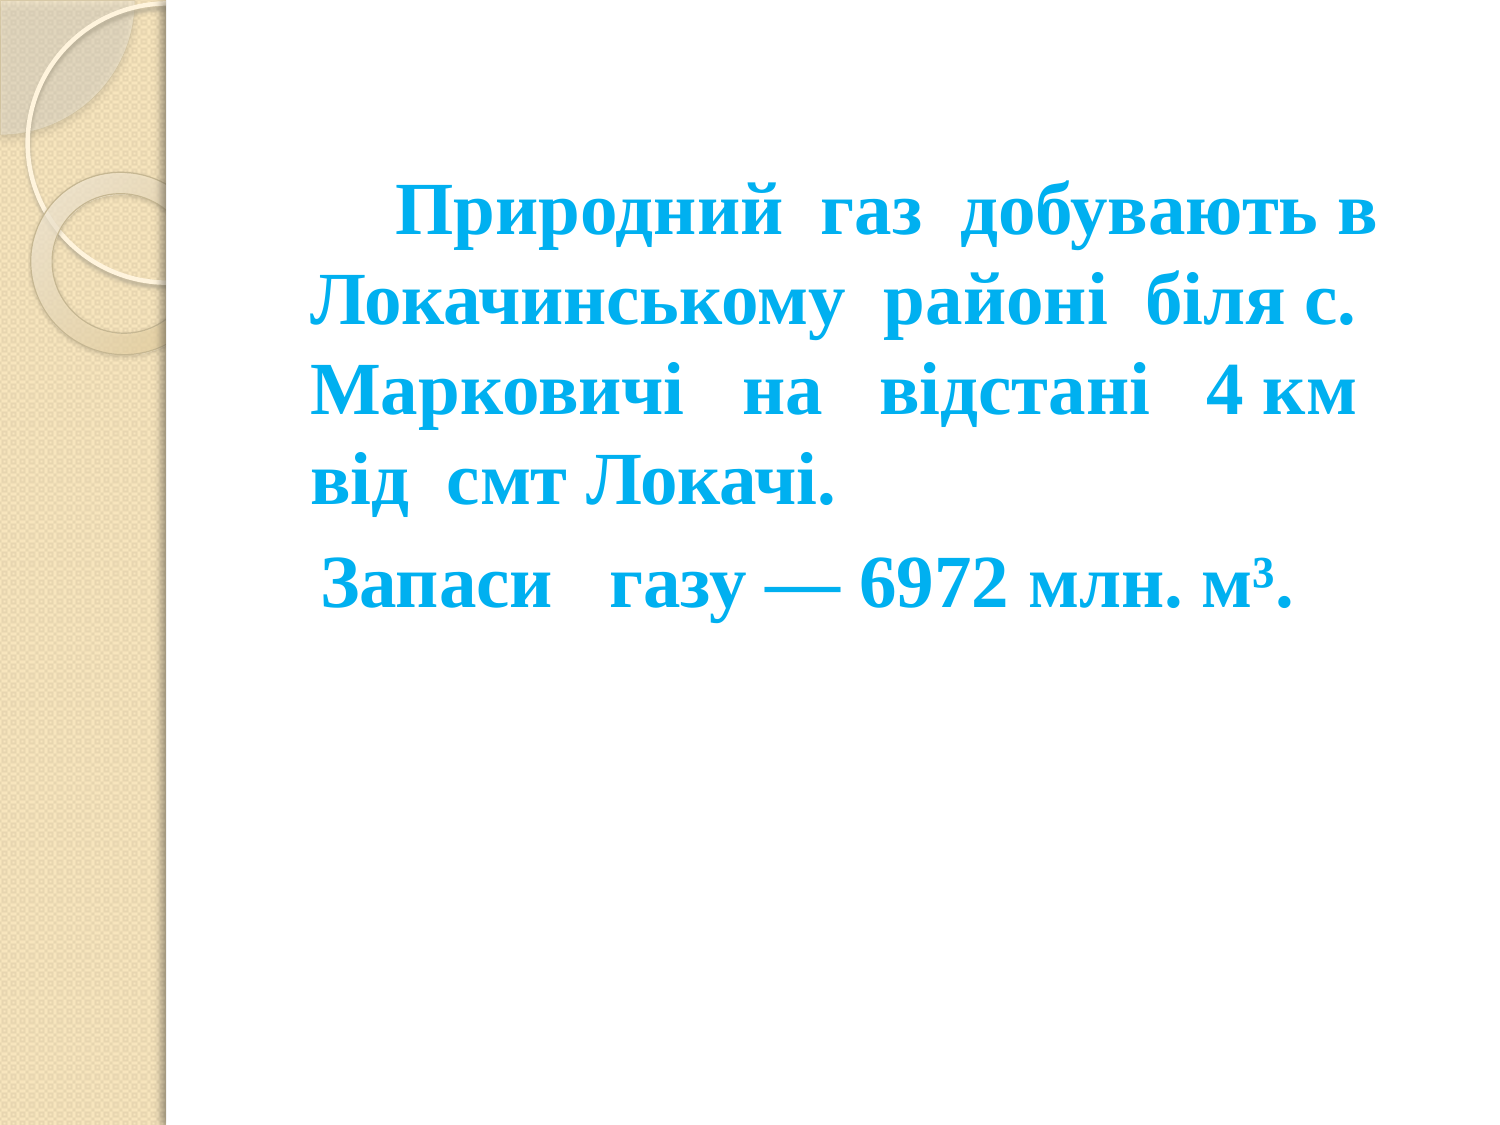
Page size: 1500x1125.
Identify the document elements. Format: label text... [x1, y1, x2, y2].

list Природний газ добувають в Локачинському районі біля с. Марковичі на відстані 4 км від смт Локачі. Запаси газу — 6972 млн. м³. [235, 152, 1466, 879]
